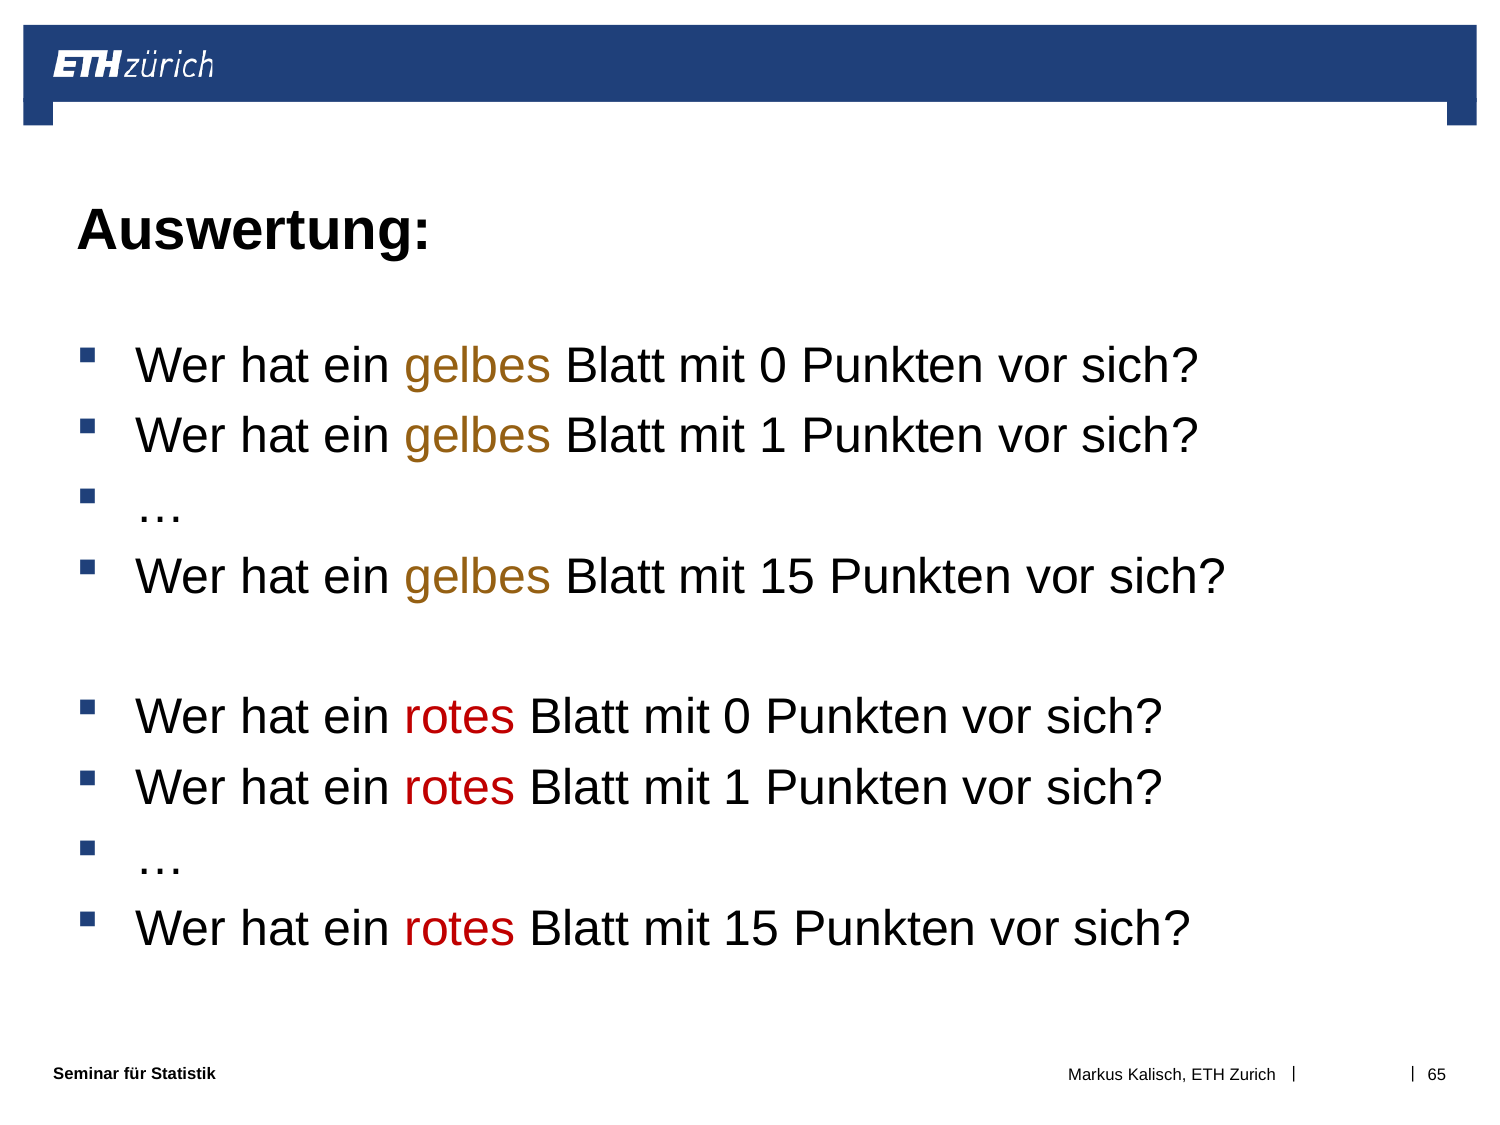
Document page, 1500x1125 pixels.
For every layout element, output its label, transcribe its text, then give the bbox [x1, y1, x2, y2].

footer Markus Kalisch, ETH Zurich [750, 1034, 1277, 1112]
title Auswertung: [53, 101, 1447, 262]
list Wer hat ein gelbes Blatt mit 0 Punkten vor sich? Wer hat ein gelbes Blatt mit 1 Punkten vor sich? … Wer hat ein gelbes Blatt mit 15 Punkten vor sich? Wer hat ein rotes Blatt mit 0 Punkten vor sich? Wer hat ein rotes Blatt mit 1 Punkten vor sich? … Wer hat ein rotes Blatt mit 15 Punkten vor sich? [53, 332, 1447, 1023]
slide_number 65 [1415, 1034, 1459, 1112]
